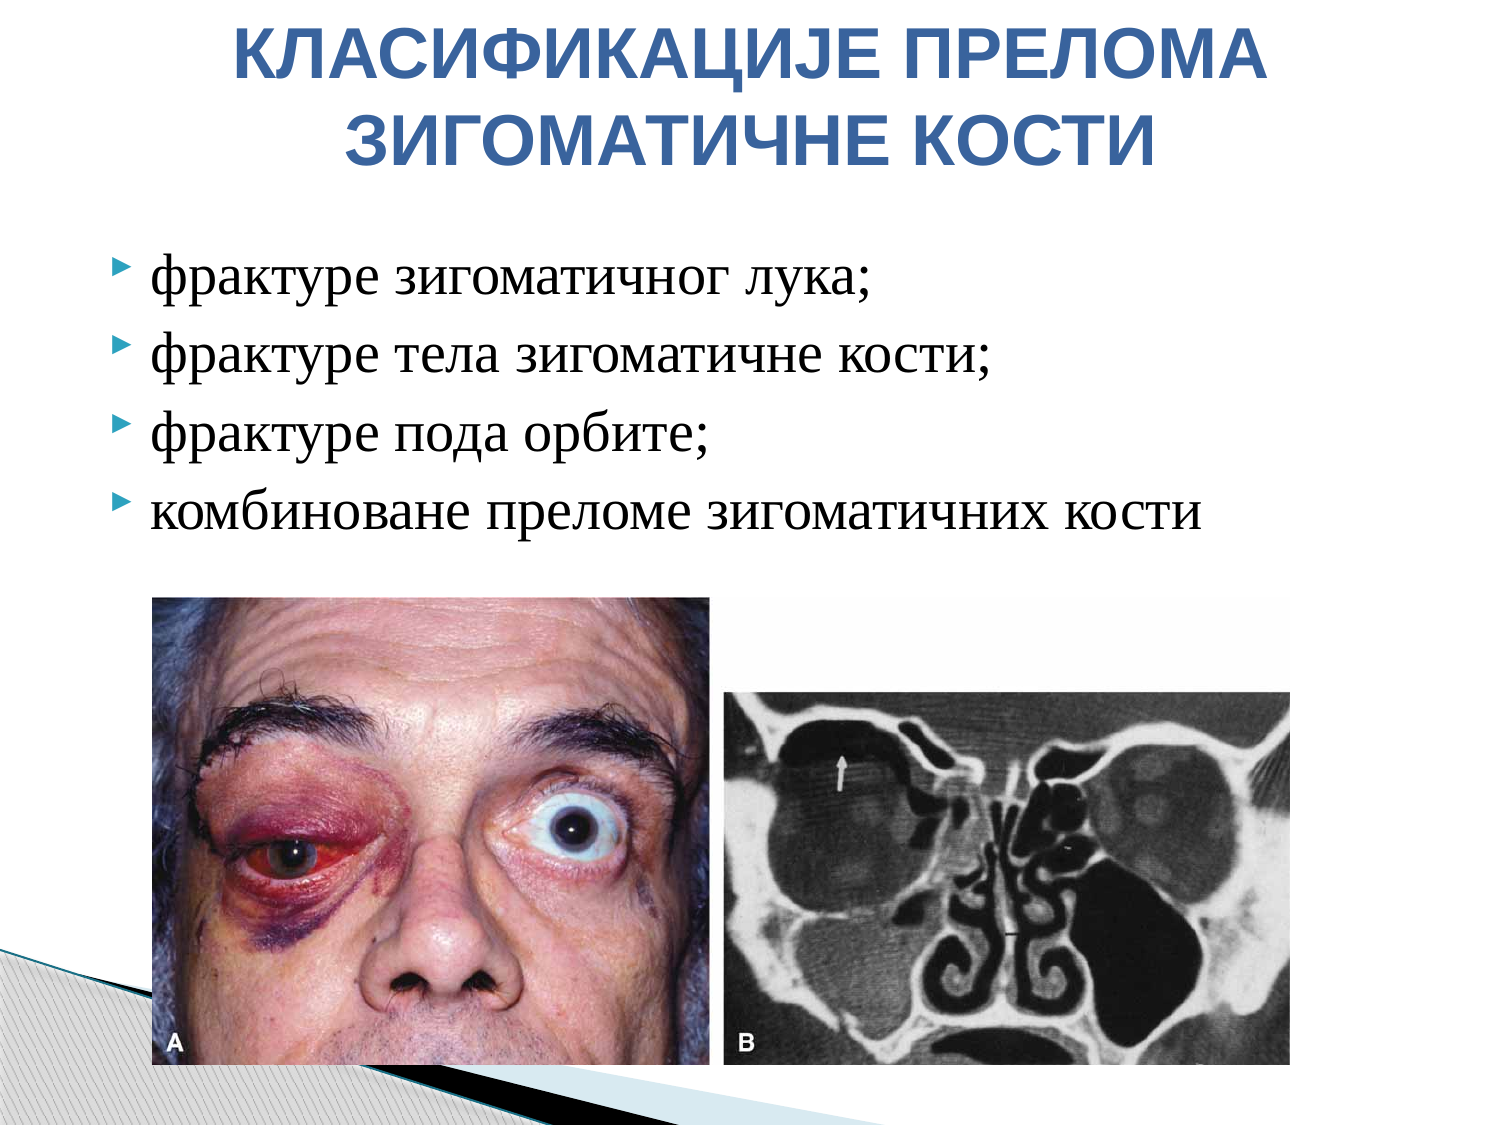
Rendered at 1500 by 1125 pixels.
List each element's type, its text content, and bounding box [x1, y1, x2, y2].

title КЛАСИФИКАЦИЈЕ ПРЕЛОМА ЗИГОМАТИЧНЕ КОСТИ [76, 0, 1427, 187]
picture [152, 597, 1290, 1065]
list фрактуре зигоматичног лука; фрактуре тела зигоматичне кости; фрактуре пода орбите; комбиноване преломе зигоматичних кости [76, 228, 1427, 972]
